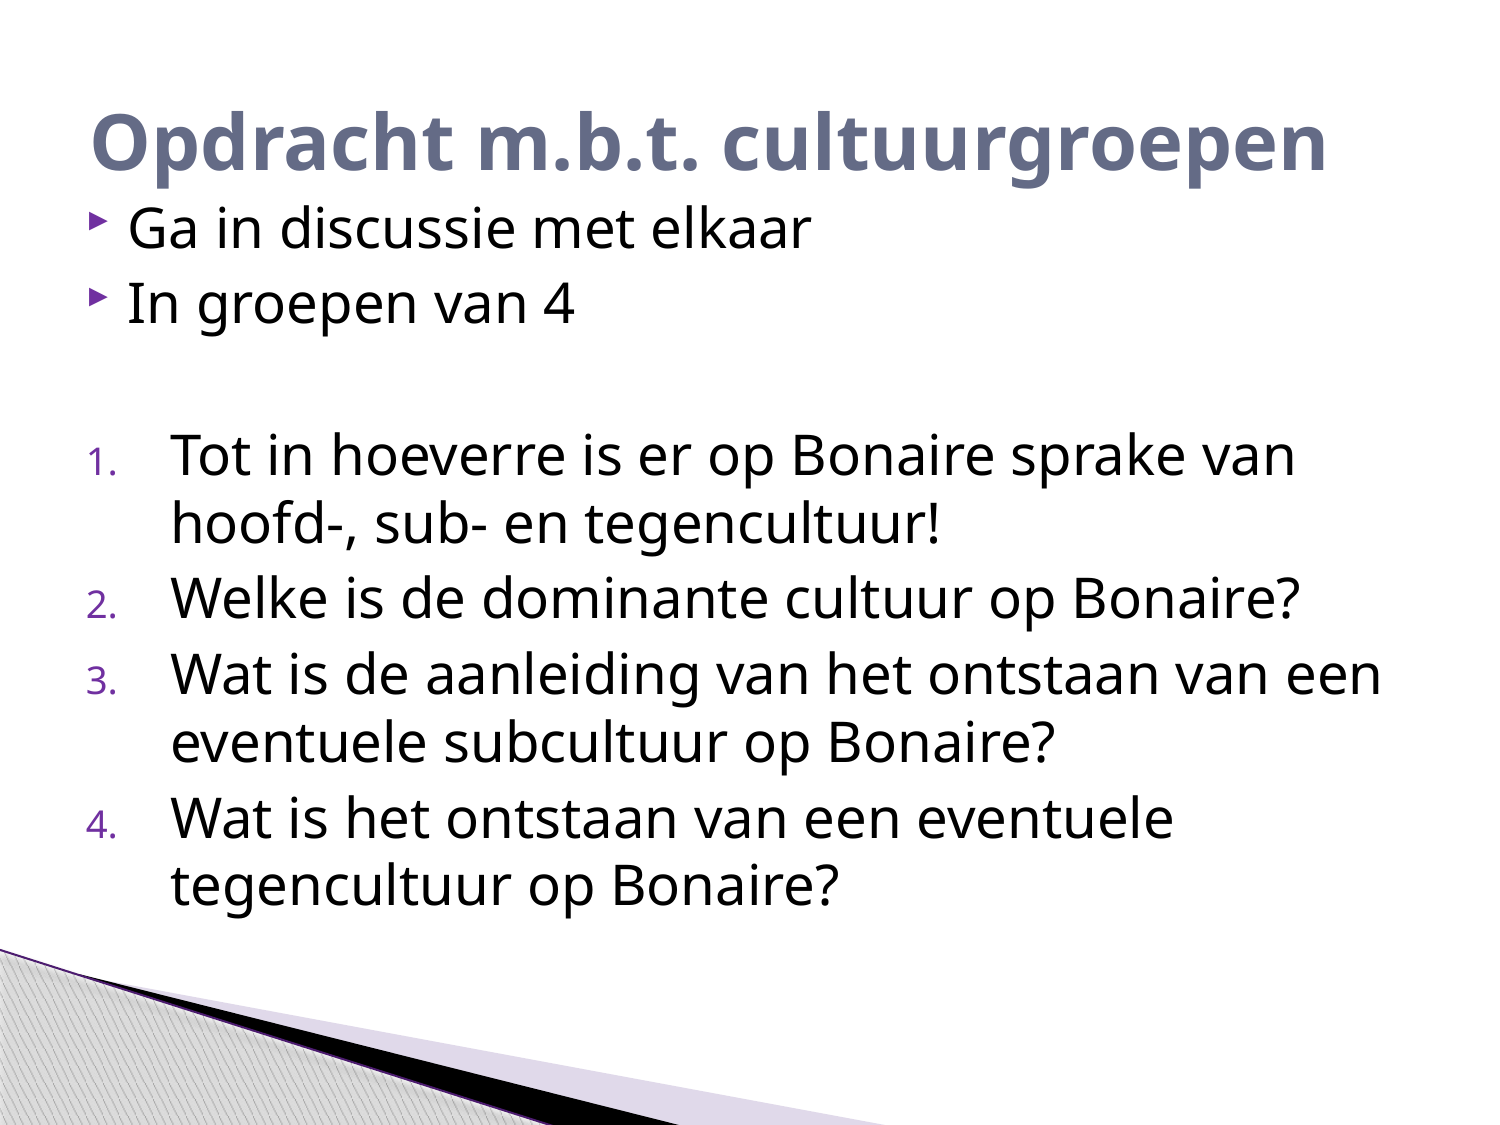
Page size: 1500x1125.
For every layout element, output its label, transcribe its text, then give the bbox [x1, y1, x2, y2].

list Ga in discussie met elkaar In groepen van 4 Tot in hoeverre is er op Bonaire sprake van hoofd-, sub- en tegencultuur! Welke is de dominante cultuur op Bonaire? Wat is de aanleiding van het ontstaan van een eventuele subcultuur op Bonaire? Wat is het ontstaan van een eventuele tegencultuur op Bonaire? [53, 184, 1404, 927]
title Opdracht m.b.t. cultuurgroepen [75, 45, 1425, 233]
